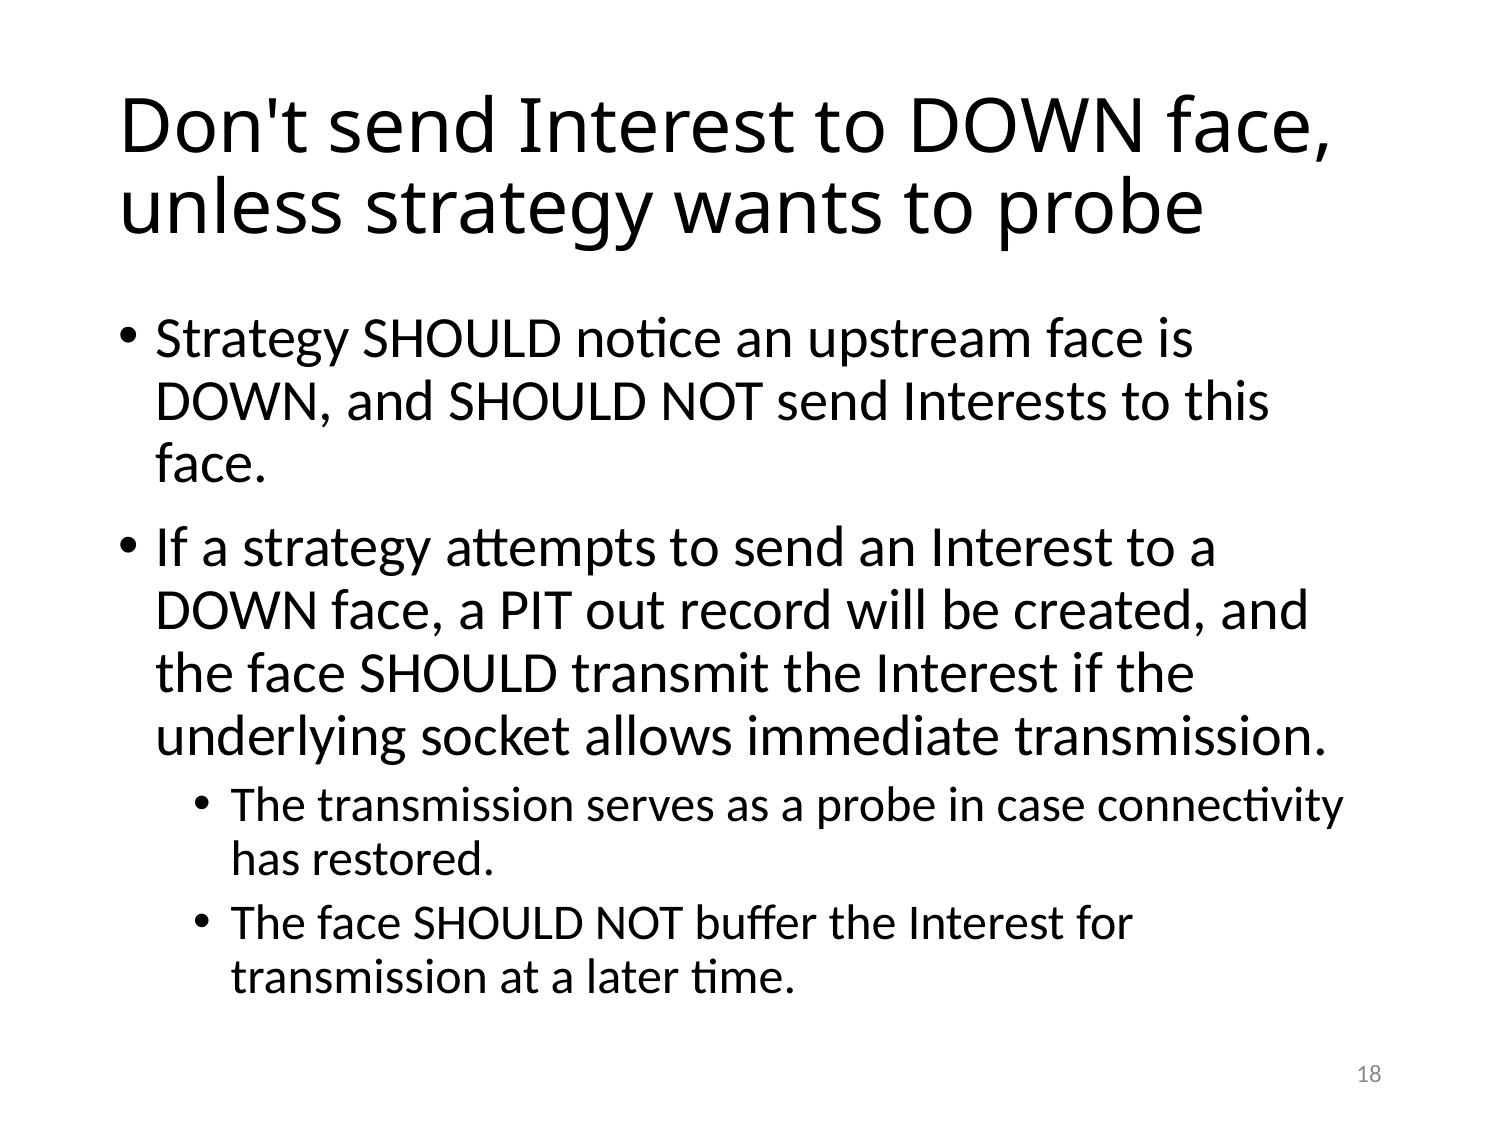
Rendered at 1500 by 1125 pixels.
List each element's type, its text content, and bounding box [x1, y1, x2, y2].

slide_number 18 [1059, 1042, 1397, 1103]
title Don't send Interest to DOWN face, unless strategy wants to probe [103, 59, 1397, 278]
list Strategy SHOULD notice an upstream face is DOWN, and SHOULD NOT send Interests to this face. If a strategy attempts to send an Interest to a DOWN face, a PIT out record will be created, and the face SHOULD transmit the Interest if the underlying socket allows immediate transmission. The transmission serves as a probe in case connectivity has restored. The face SHOULD NOT buffer the Interest for transmission at a later time. [103, 299, 1397, 1014]
